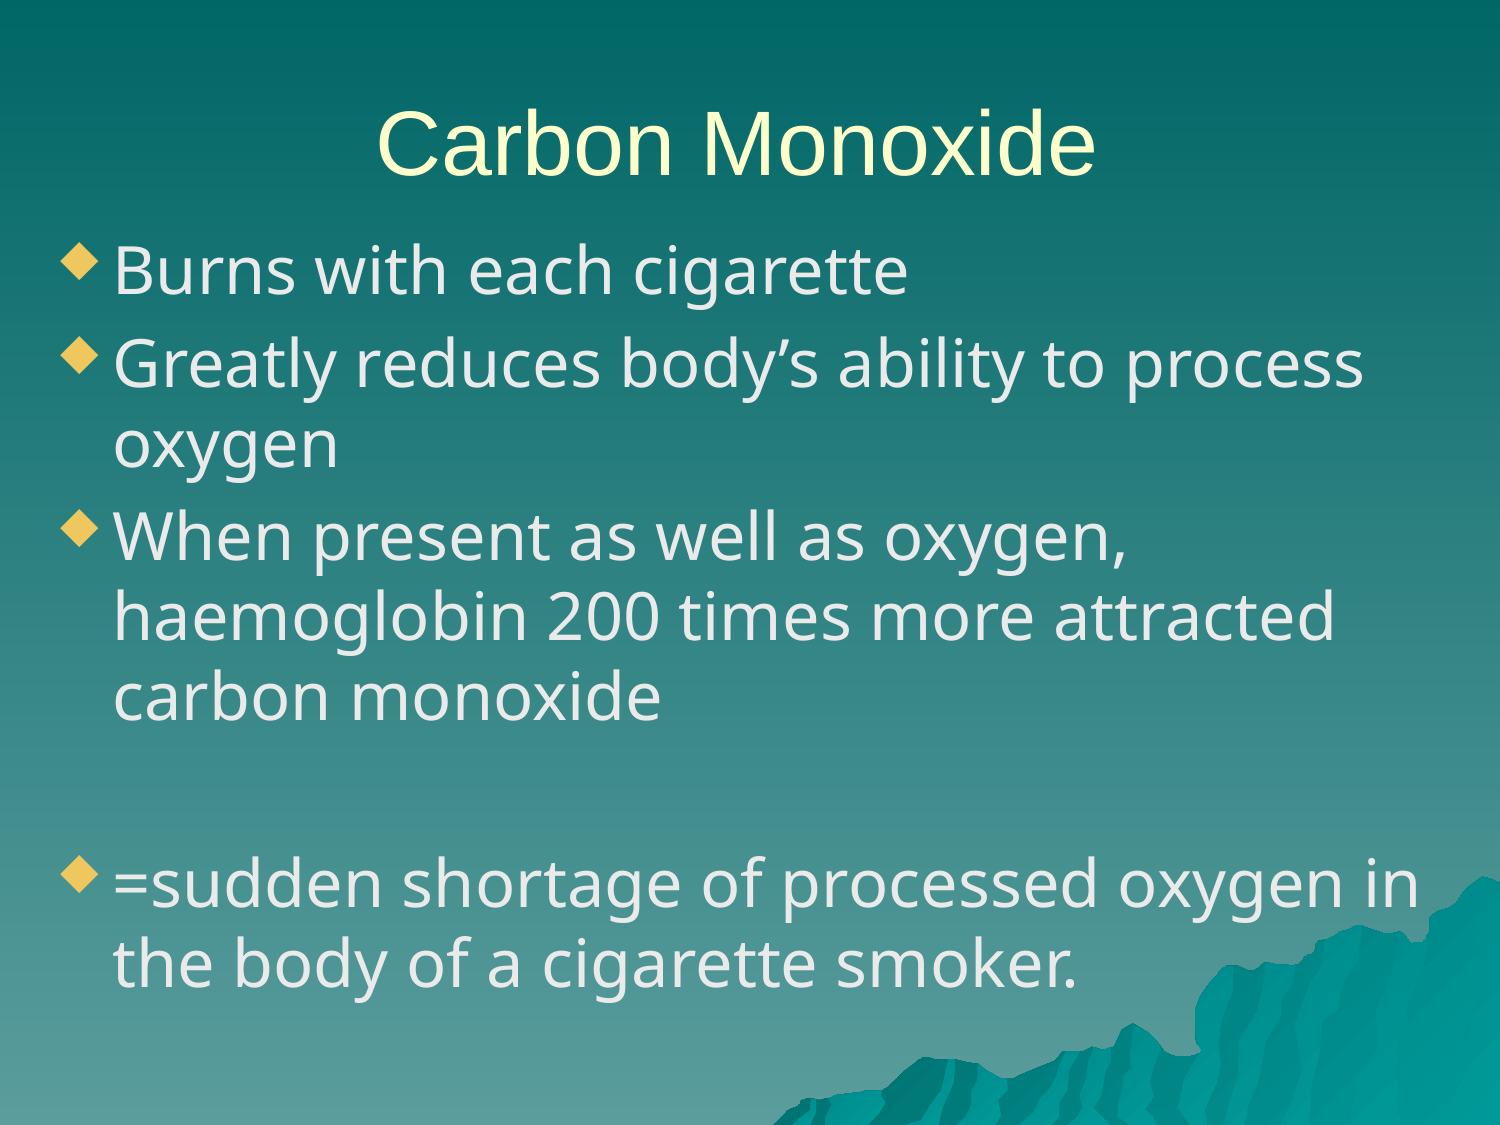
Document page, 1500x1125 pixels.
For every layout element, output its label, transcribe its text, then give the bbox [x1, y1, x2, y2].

title Carbon Monoxide [74, 45, 1426, 219]
list Burns with each cigarette Greatly reduces body’s ability to process oxygen When present as well as oxygen, haemoglobin 200 times more attracted carbon monoxide =sudden shortage of processed oxygen in the body of a cigarette smoker. [40, 219, 1500, 1095]
